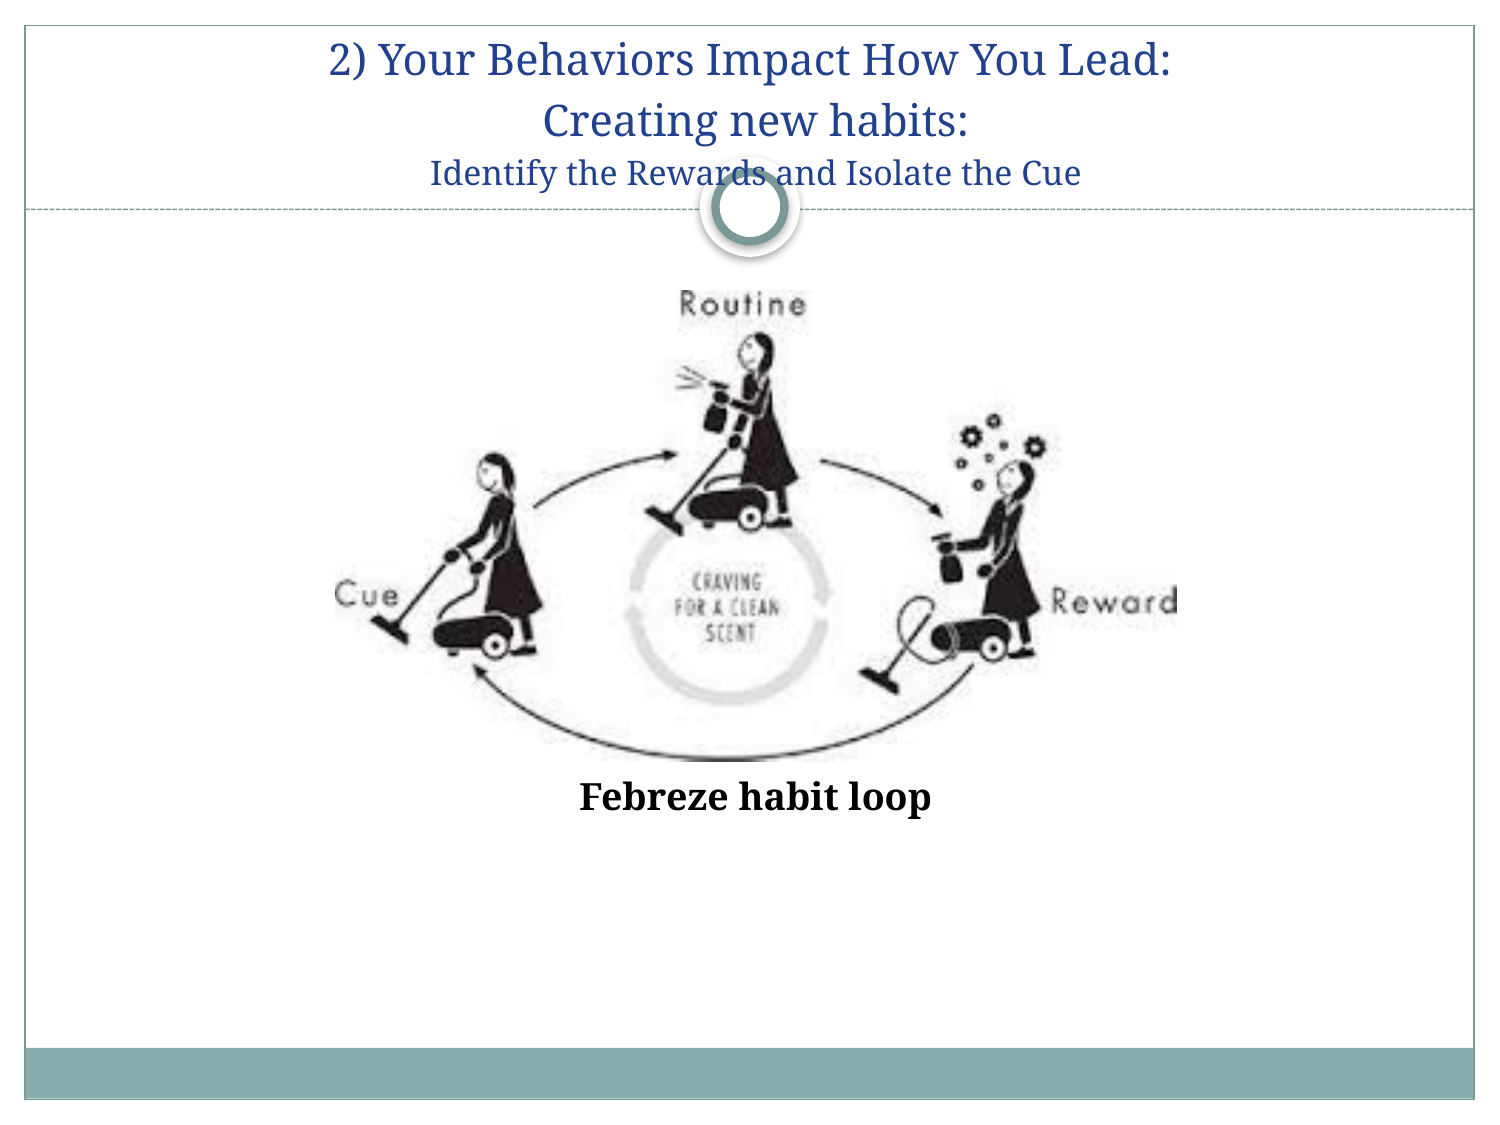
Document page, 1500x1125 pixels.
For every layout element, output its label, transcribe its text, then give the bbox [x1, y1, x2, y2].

list 2) Your Behaviors Impact How You Lead: Creating new habits: Identify the Rewards and Isolate the Cue [49, 24, 1463, 200]
text_box Febreze habit loop [112, 765, 1400, 825]
picture [335, 290, 1177, 762]
